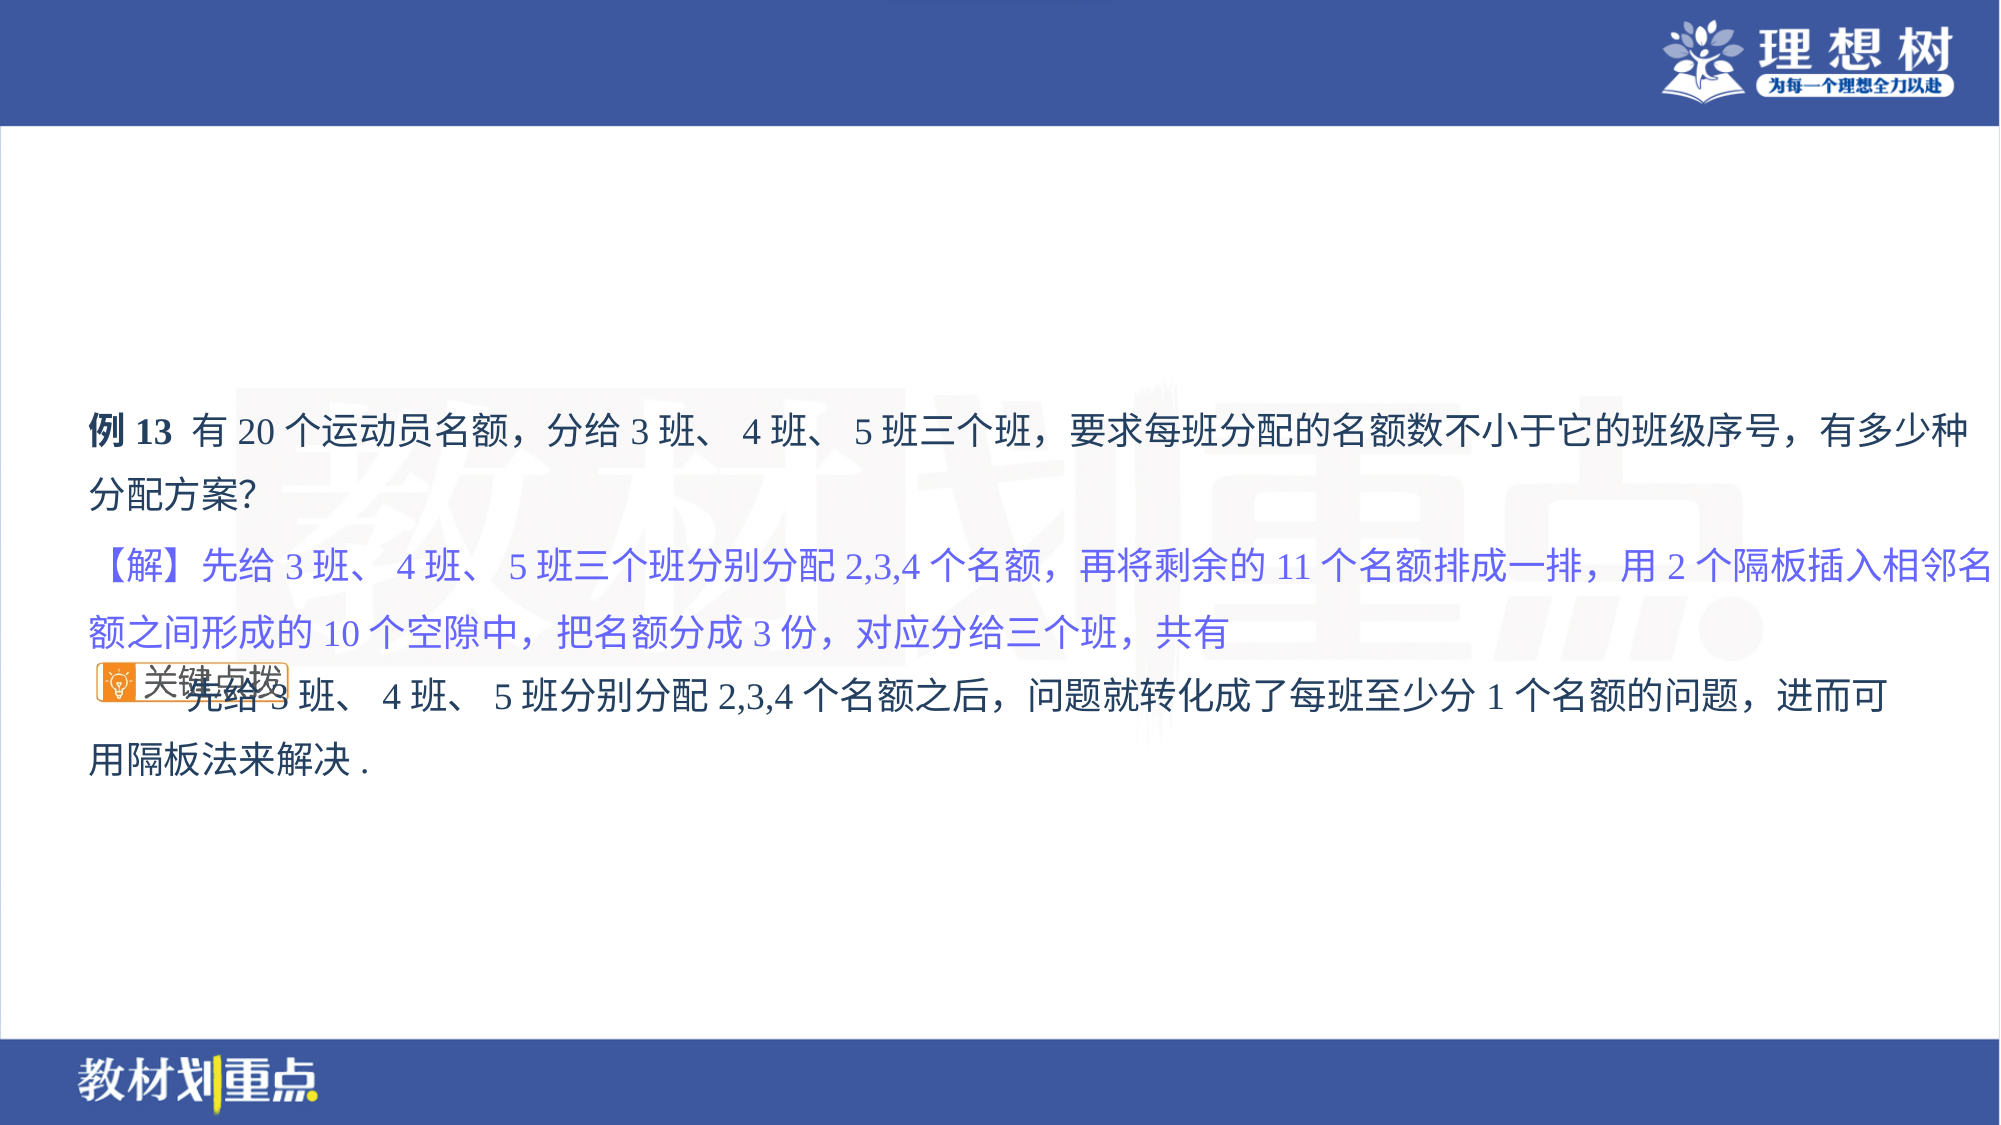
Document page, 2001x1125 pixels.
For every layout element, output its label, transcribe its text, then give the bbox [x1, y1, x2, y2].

text_box 先给3班、4班、5班分别分配2,3,4个名额之后，问题就转化成了每班至少分1个名额的问题，进而可 用隔板法来解决. [88, 648, 1911, 775]
picture [0, 0, 2000, 1125]
text_box 例13 有20个运动员名额，分给3班、4班、5班三个班，要求每班分配的名额数不小于它的班级序号，有多少种 分配方案？ [88, 383, 1911, 511]
